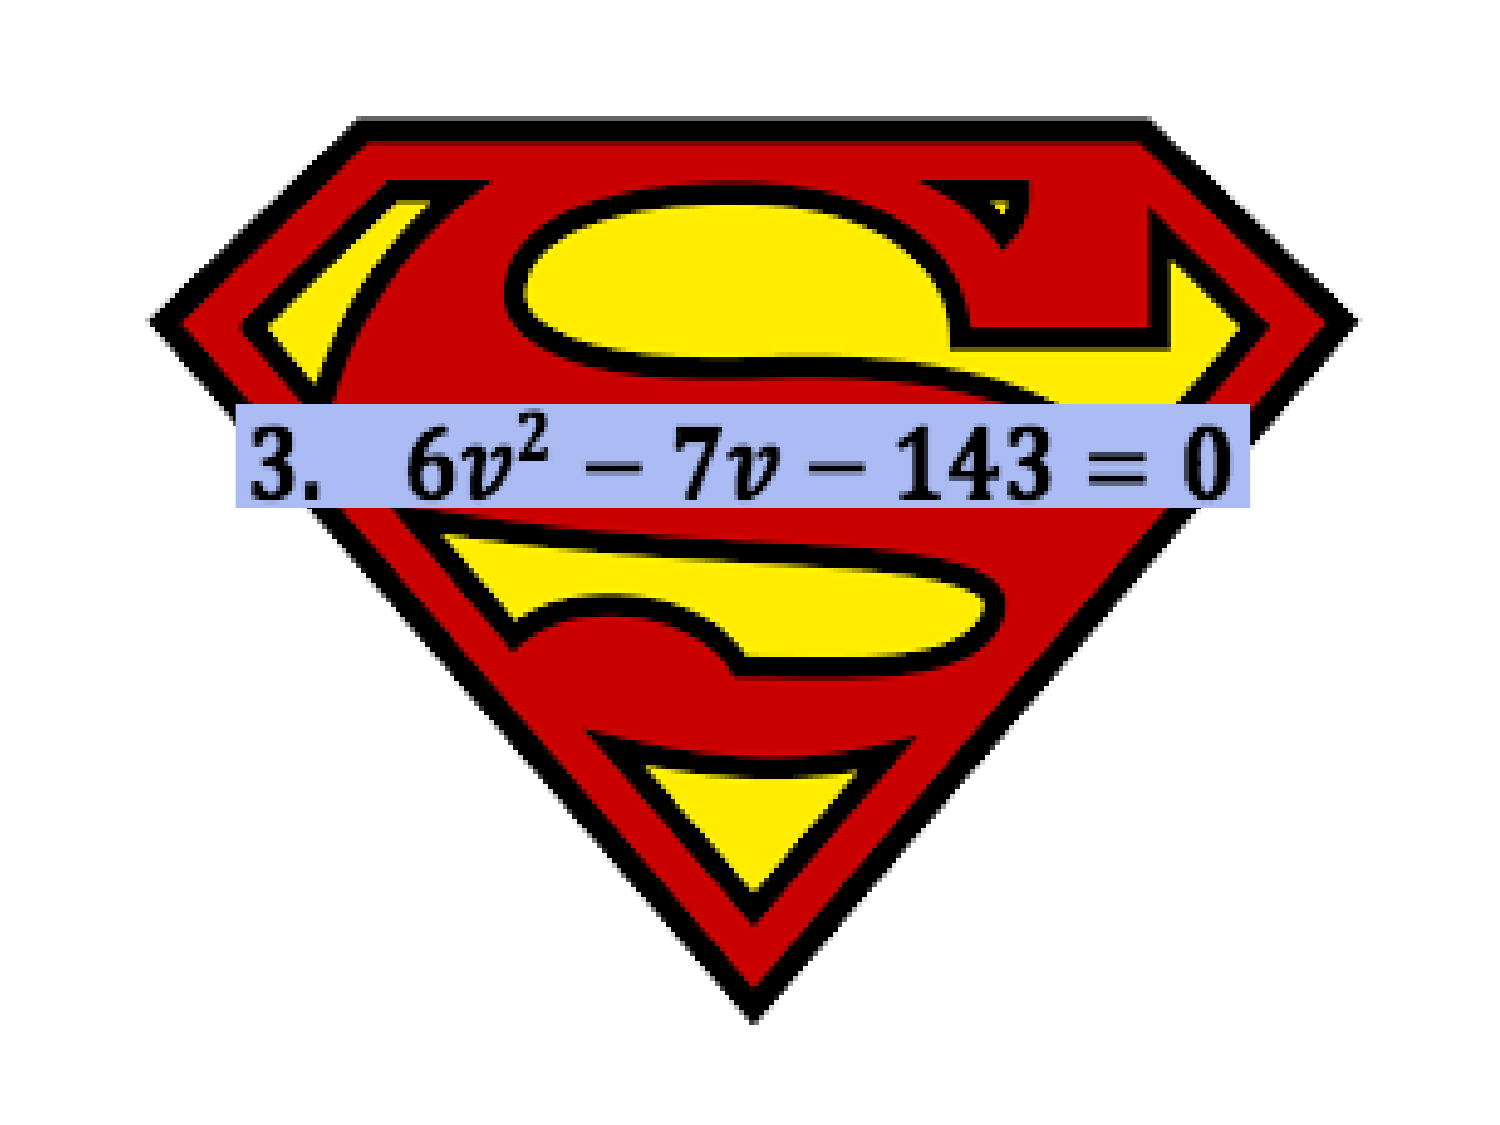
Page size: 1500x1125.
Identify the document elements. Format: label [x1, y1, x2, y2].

picture [121, 97, 1393, 1050]
